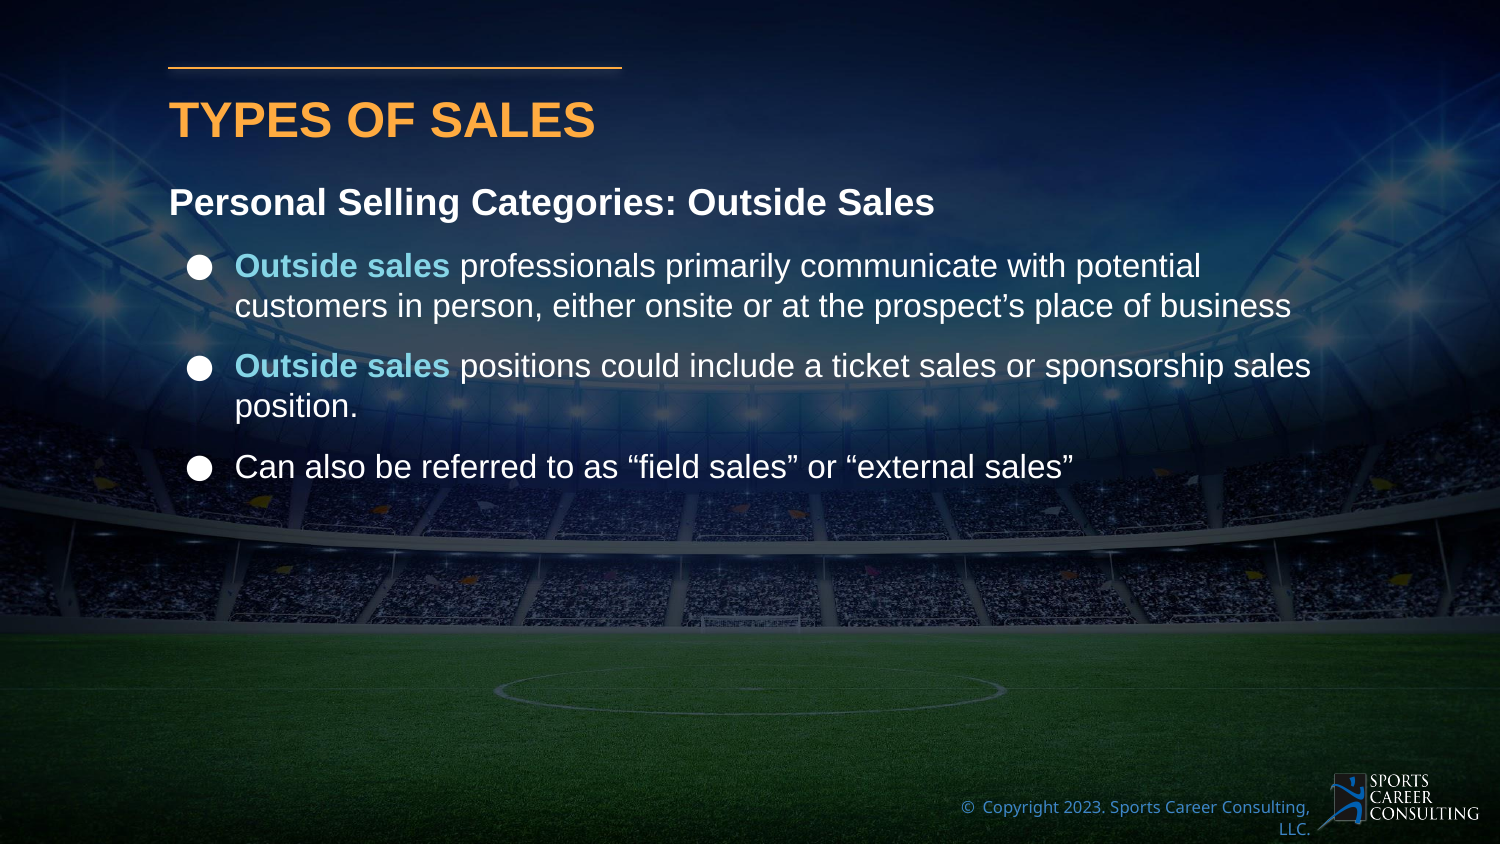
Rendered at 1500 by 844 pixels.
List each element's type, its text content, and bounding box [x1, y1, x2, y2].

text_box © Copyright 2023. Sports Career Consulting, LLC. [914, 769, 1326, 844]
picture [0, 0, 1500, 844]
list Personal Selling Categories: Outside Sales Outside sales professionals primarily communicate with potential customers in person, either onsite or at the prospect’s place of business Outside sales positions could include a ticket sales or sponsorship sales position. Can also be referred to as “field sales” or “external sales” [153, 162, 1331, 704]
title TYPES OF SALES [153, 72, 1095, 162]
